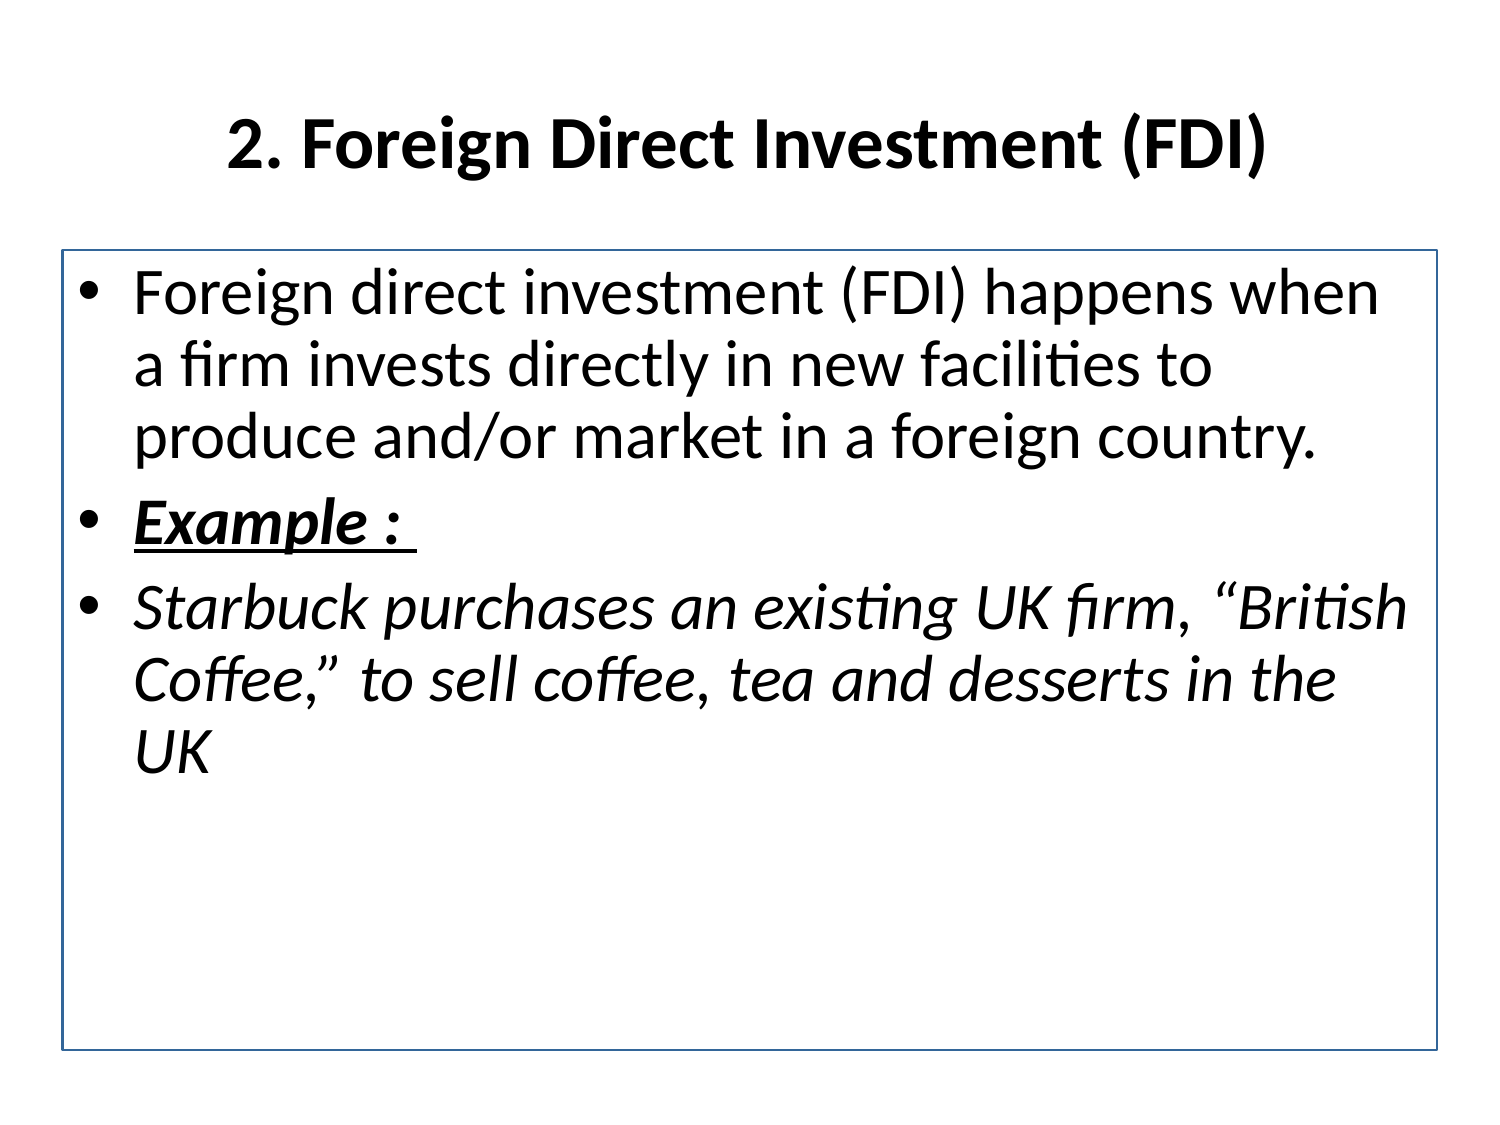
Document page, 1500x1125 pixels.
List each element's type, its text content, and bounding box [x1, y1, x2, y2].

list Foreign direct investment (FDI) happens when a firm invests directly in new facilities to produce and/or market in a foreign country. Example : Starbuck purchases an existing UK firm, “British Coffee,” to sell coffee, tea and desserts in the UK [62, 249, 1438, 1050]
title 2. Foreign Direct Investment (FDI) [75, 45, 1438, 233]
